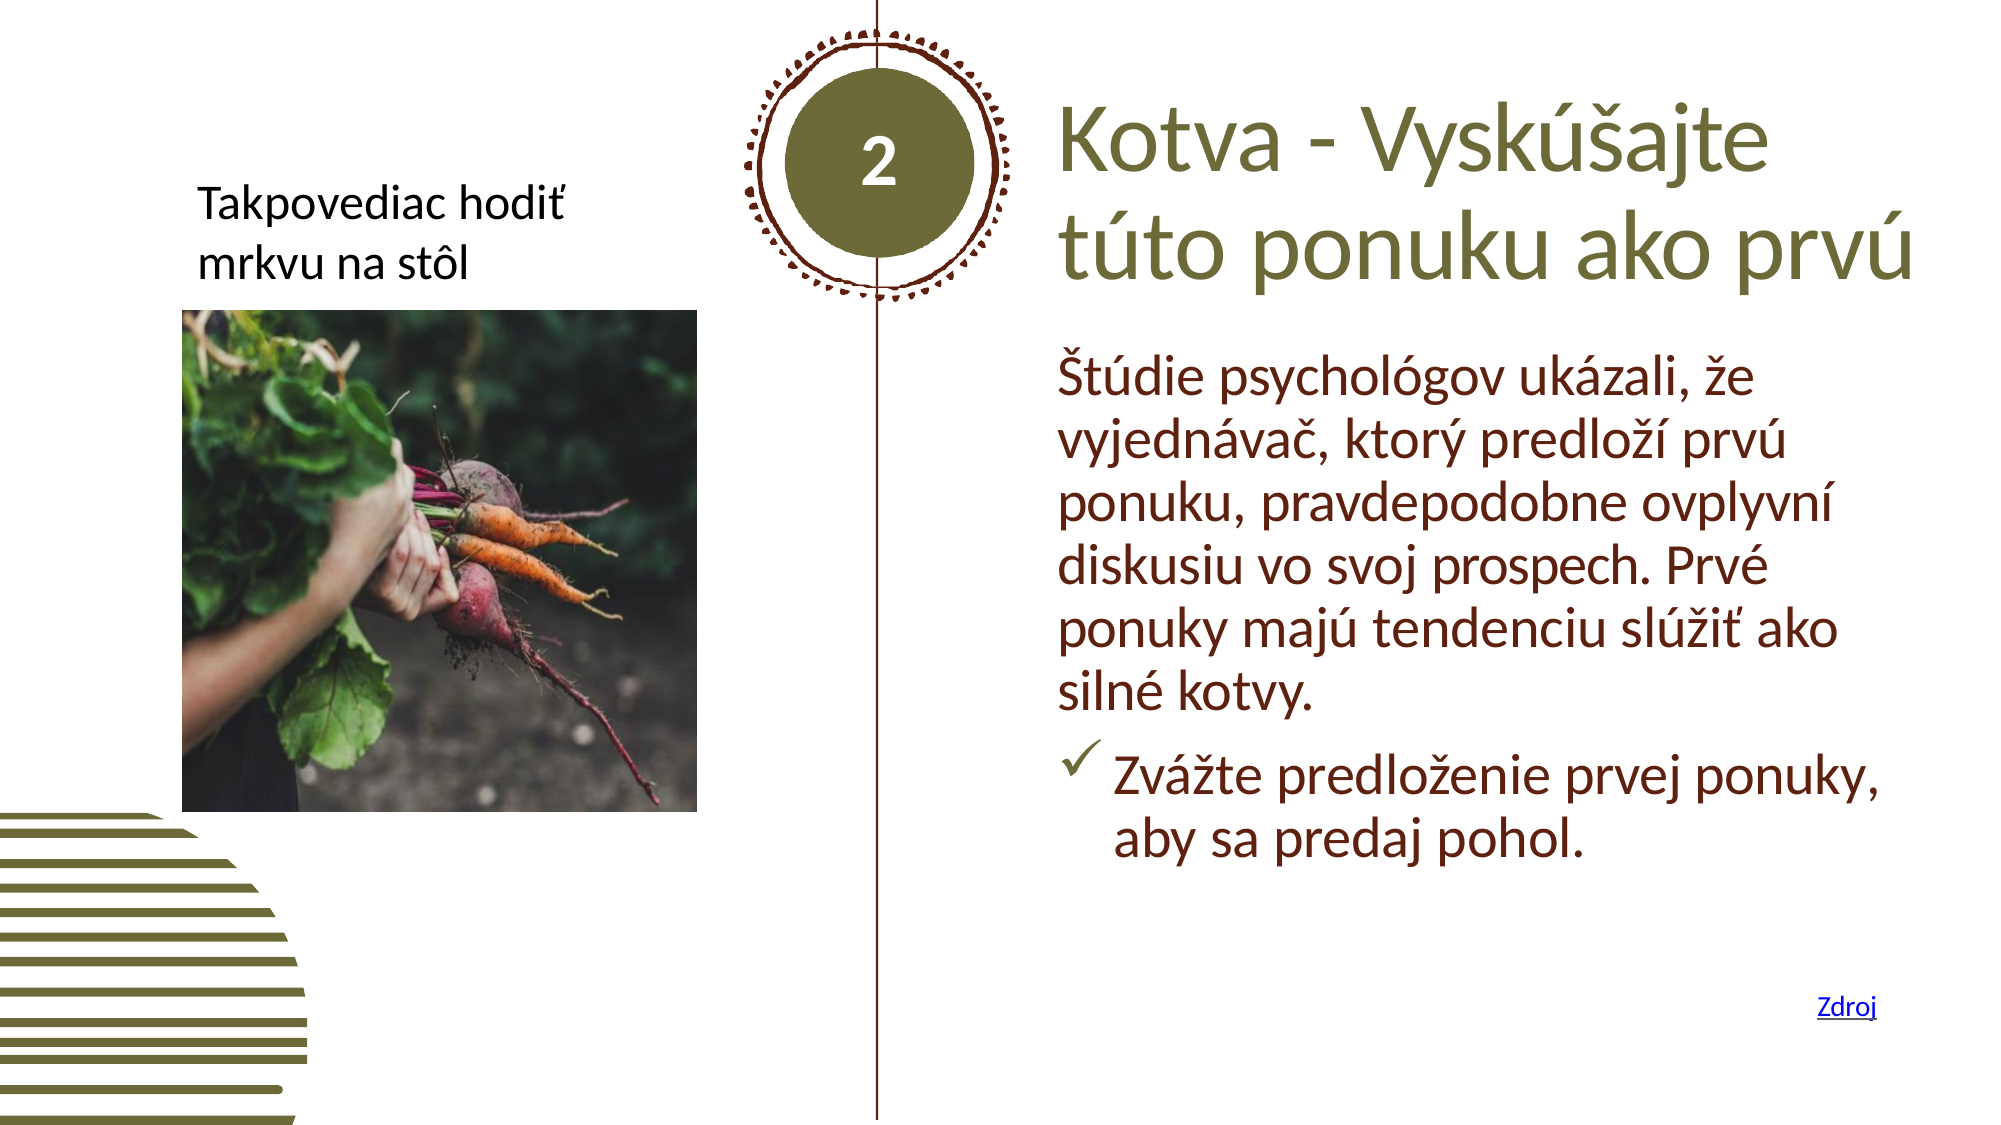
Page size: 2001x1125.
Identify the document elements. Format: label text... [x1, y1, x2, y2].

text_box [0, 908, 276, 918]
title Kotva - Vyskúšajte túto ponuku ako prvú [1015, 67, 1950, 300]
text_box [0, 883, 260, 893]
text_box [0, 1054, 308, 1064]
title Kotva - Vyskúšajte túto ponuku ako prvú [162, 67, 739, 300]
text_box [744, 0, 1011, 1121]
text_box [0, 859, 238, 869]
text_box [0, 1115, 296, 1125]
text_box Štúdie psychológov ukázali, že vyjednávač, ktorý predloží prvú ponuku, pravdepodobne ovplyvní diskusiu vo svoj prospech. Prvé ponuky majú tendenciu slúžiť ako silné kotvy. Zvážte predloženie prvej ponuky, aby sa predaj pohol. [1055, 333, 1924, 869]
picture [182, 310, 697, 812]
text_box [0, 932, 289, 942]
text_box [0, 956, 298, 967]
text_box [0, 987, 306, 997]
text_box Takpovediac hodiť mrkvu na stôl [195, 167, 625, 290]
text_box [0, 1037, 308, 1047]
text_box [0, 812, 164, 820]
text_box [0, 828, 199, 838]
text_box Zdroj [1815, 992, 1901, 1023]
text_box [0, 1018, 308, 1028]
text_box [0, 1085, 283, 1095]
